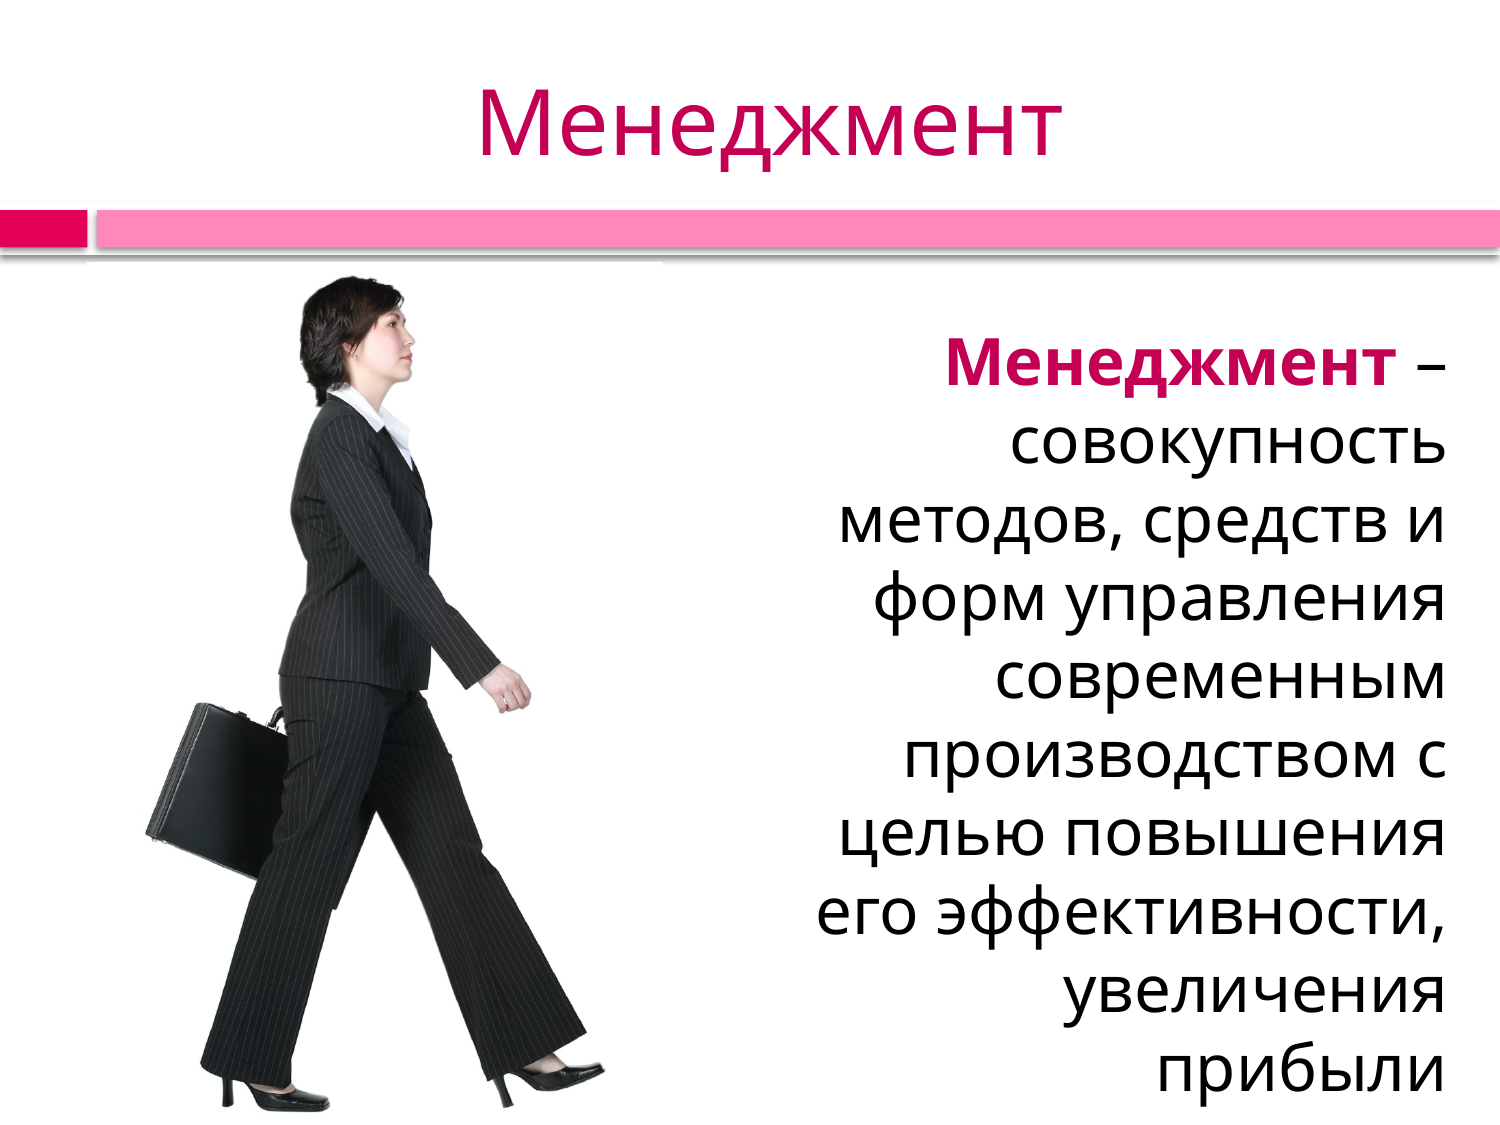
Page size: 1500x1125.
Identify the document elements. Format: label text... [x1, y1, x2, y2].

picture [87, 262, 663, 1125]
list Менеджмент – совокупность методов, средств и форм управления современным производством с целью повышения его эффективности, увеличения прибыли [800, 312, 1463, 1125]
title Менеджмент [100, 37, 1438, 200]
